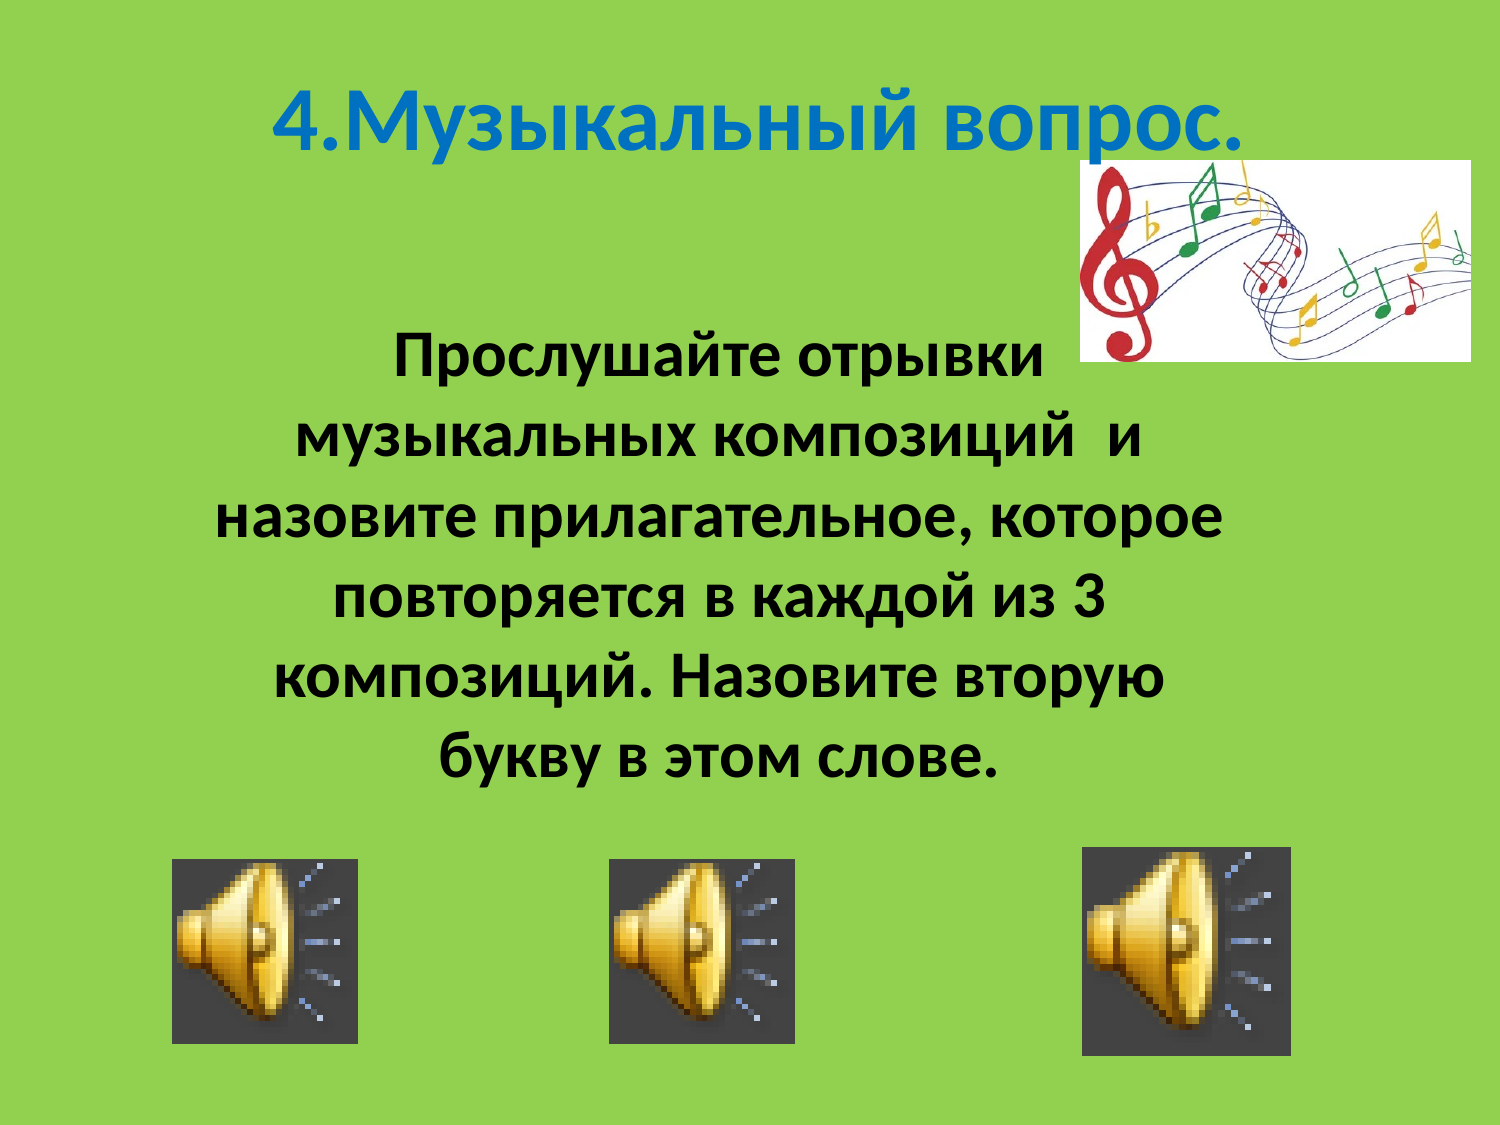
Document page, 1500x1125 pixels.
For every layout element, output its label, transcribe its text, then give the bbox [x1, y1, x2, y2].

title 4.Музыкальный вопрос. [112, 30, 1388, 197]
picture [170, 857, 359, 1046]
picture [608, 857, 796, 1046]
subtitle Прослушайте отрывки музыкальных композиций и назовите прилагательное, которое повторяется в каждой из 3 композиций. Назовите вторую букву в этом слове. [194, 302, 1245, 850]
picture [1080, 160, 1471, 362]
picture [1080, 845, 1292, 1058]
